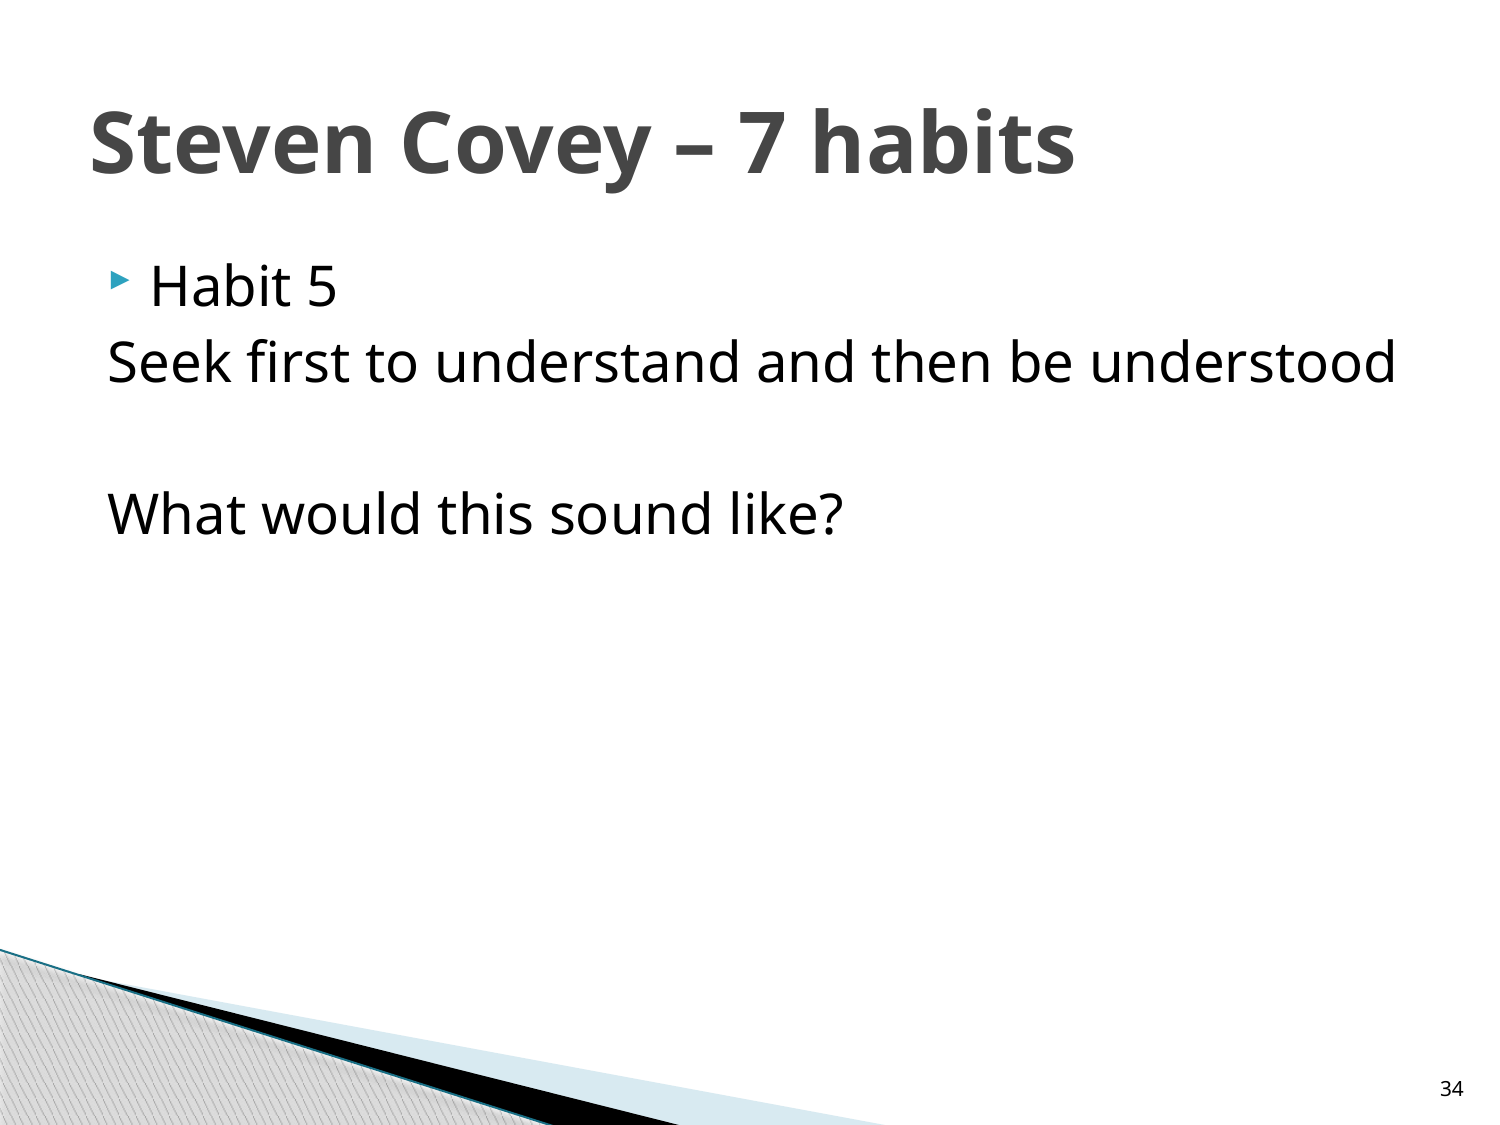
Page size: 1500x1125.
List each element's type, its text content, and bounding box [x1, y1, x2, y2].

title Steven Covey – 7 habits [75, 45, 1425, 233]
list Habit 5 Seek first to understand and then be understood What would this sound like? [75, 243, 1425, 986]
slide_number 34 [1418, 1051, 1479, 1112]
